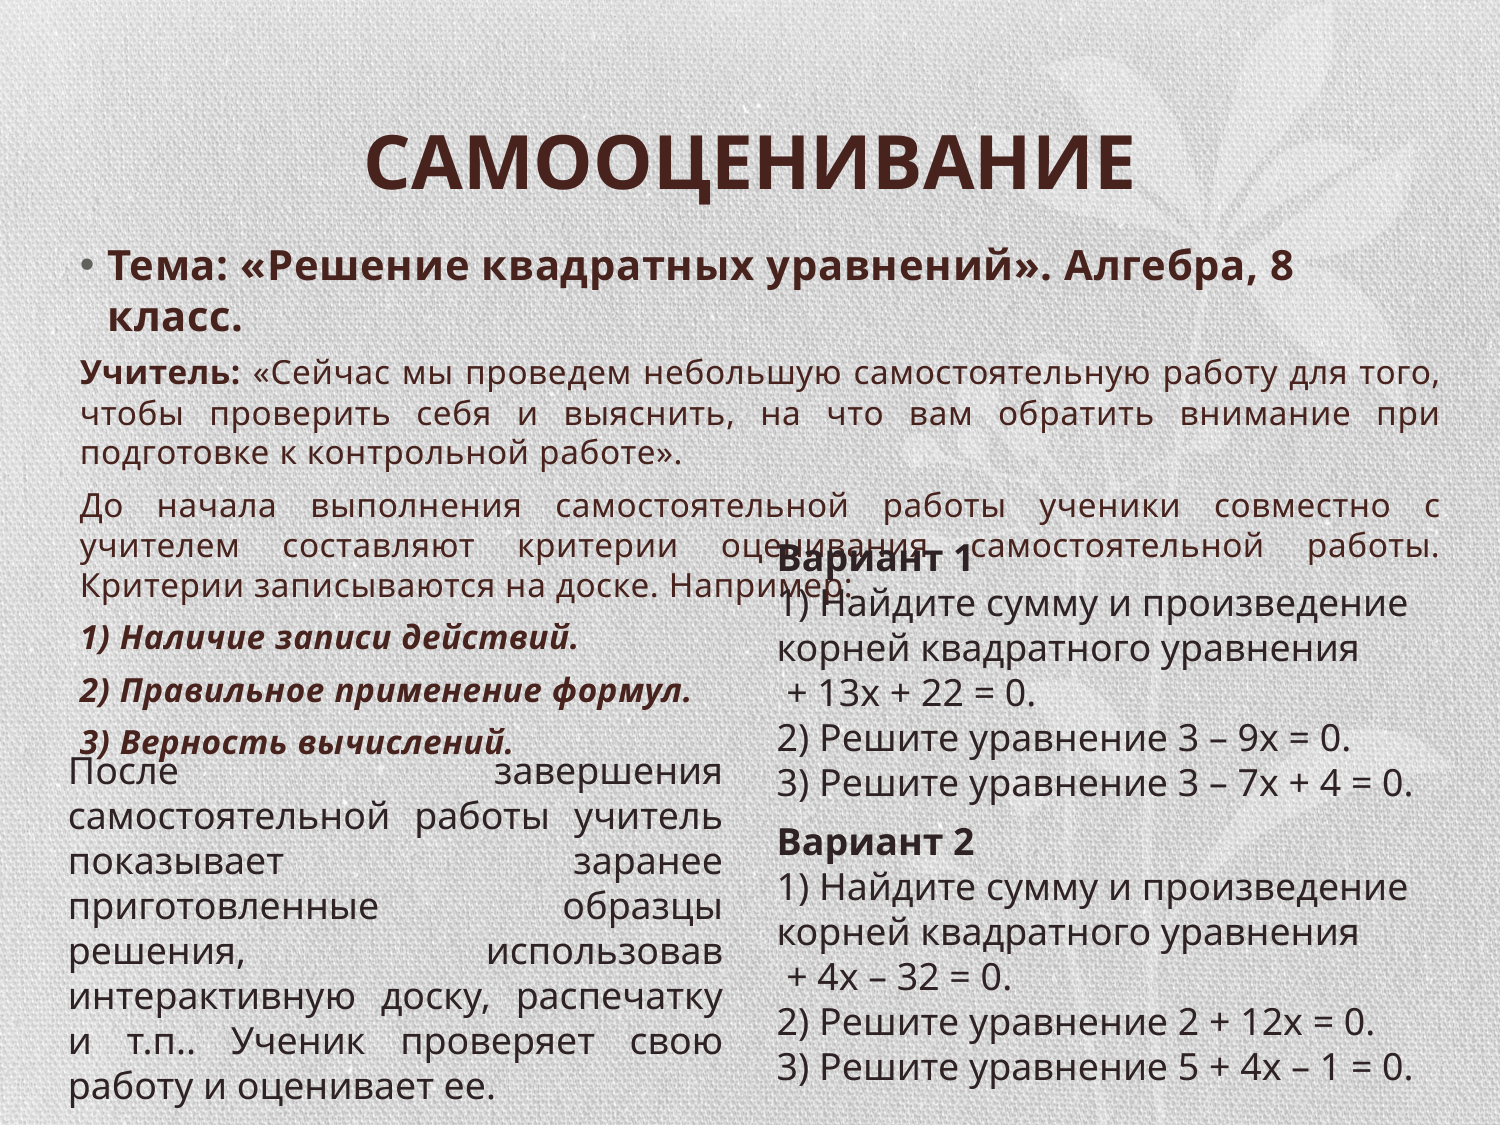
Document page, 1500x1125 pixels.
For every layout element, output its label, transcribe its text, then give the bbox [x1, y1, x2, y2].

list Тема: «Решение квадратных уравнений». Алгебра, 8 класс. Учитель: «Сейчас мы проведем небольшую самостоятельную работу для того, чтобы проверить себя и выяснить, на что вам обратить внимание при подготовке к контрольной работе». До начала выполнения самостоятельной работы ученики совместно с учителем составляют критерии оценивания самостоятельной работы. Критерии записываются на доске. Например: 1) Наличие записи действий. 2) Правильное применение формул. 3) Верность вычислений. [64, 231, 1459, 772]
text_box После завершения самостоятельной работы учитель показывает заранее приготовленные образцы решения, использовав интерактивную доску, распечатку и т.п.. Ученик проверяет свою работу и оценивает ее. [53, 739, 739, 1125]
title САМООЦЕНИВАНИЕ [45, 37, 1455, 213]
